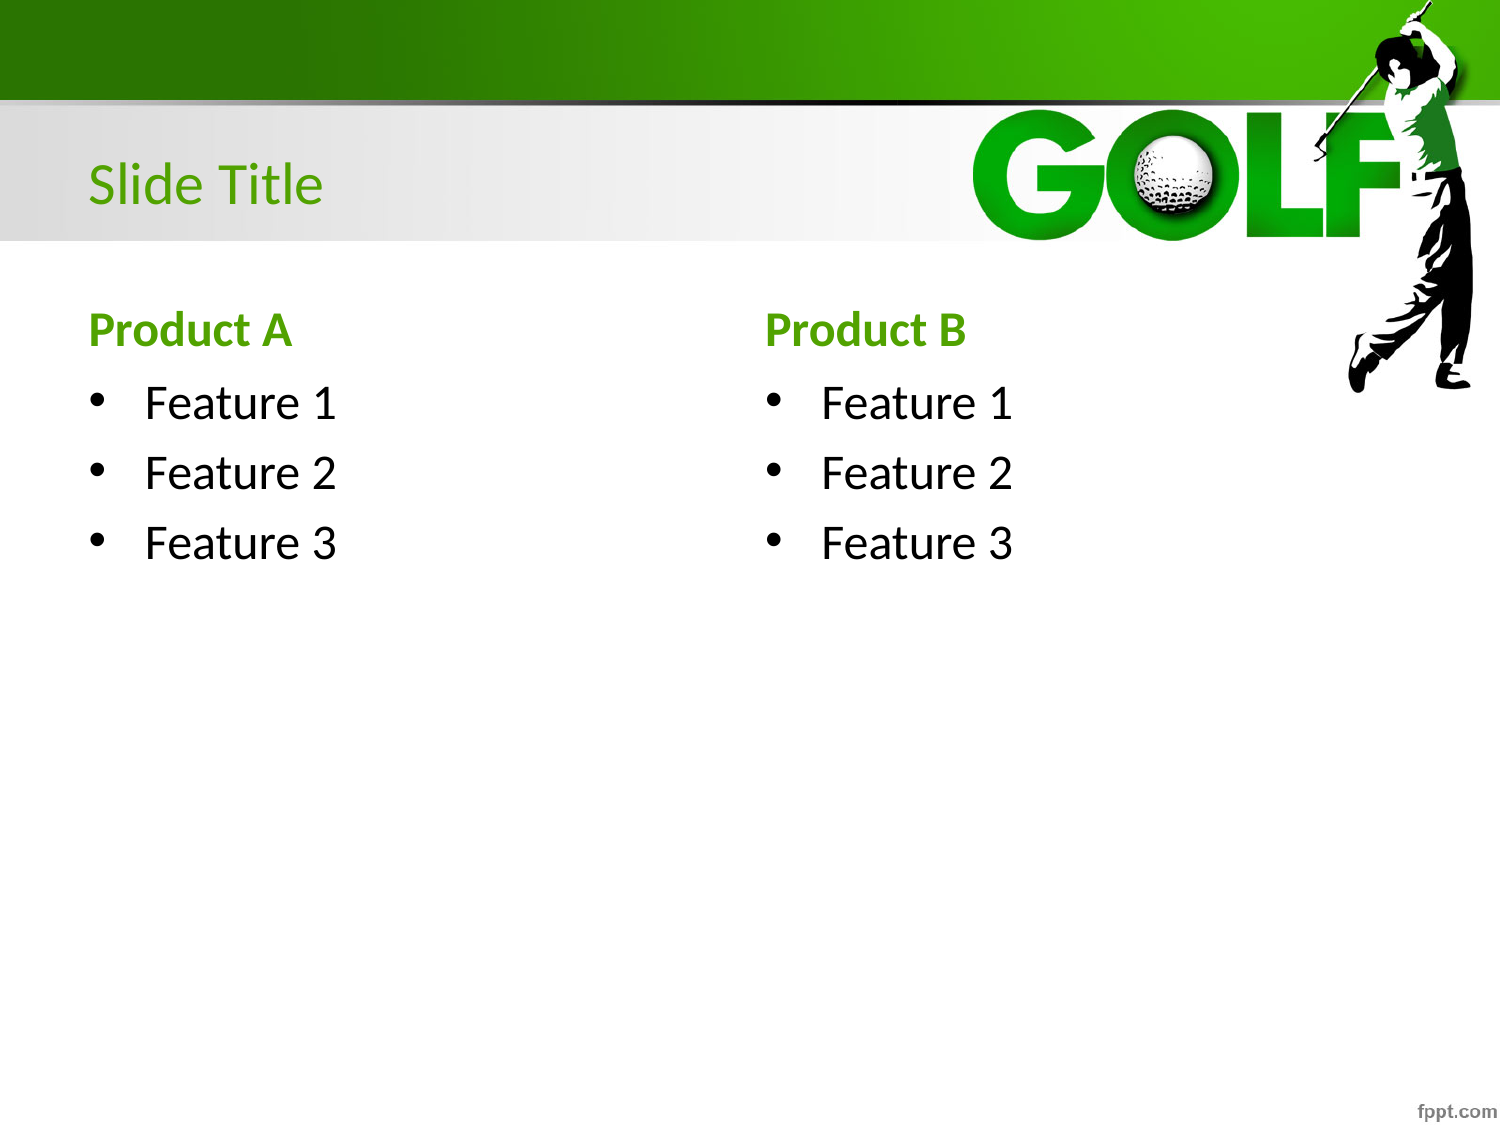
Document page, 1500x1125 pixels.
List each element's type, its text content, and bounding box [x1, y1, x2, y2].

picture [0, 0, 1500, 1125]
title Slide Title [73, 136, 1427, 224]
list Product A [73, 262, 750, 362]
list Feature 1 Feature 2 Feature 3 [750, 362, 1427, 860]
list Product B [750, 262, 1427, 362]
list Feature 1 Feature 2 Feature 3 [73, 362, 750, 860]
